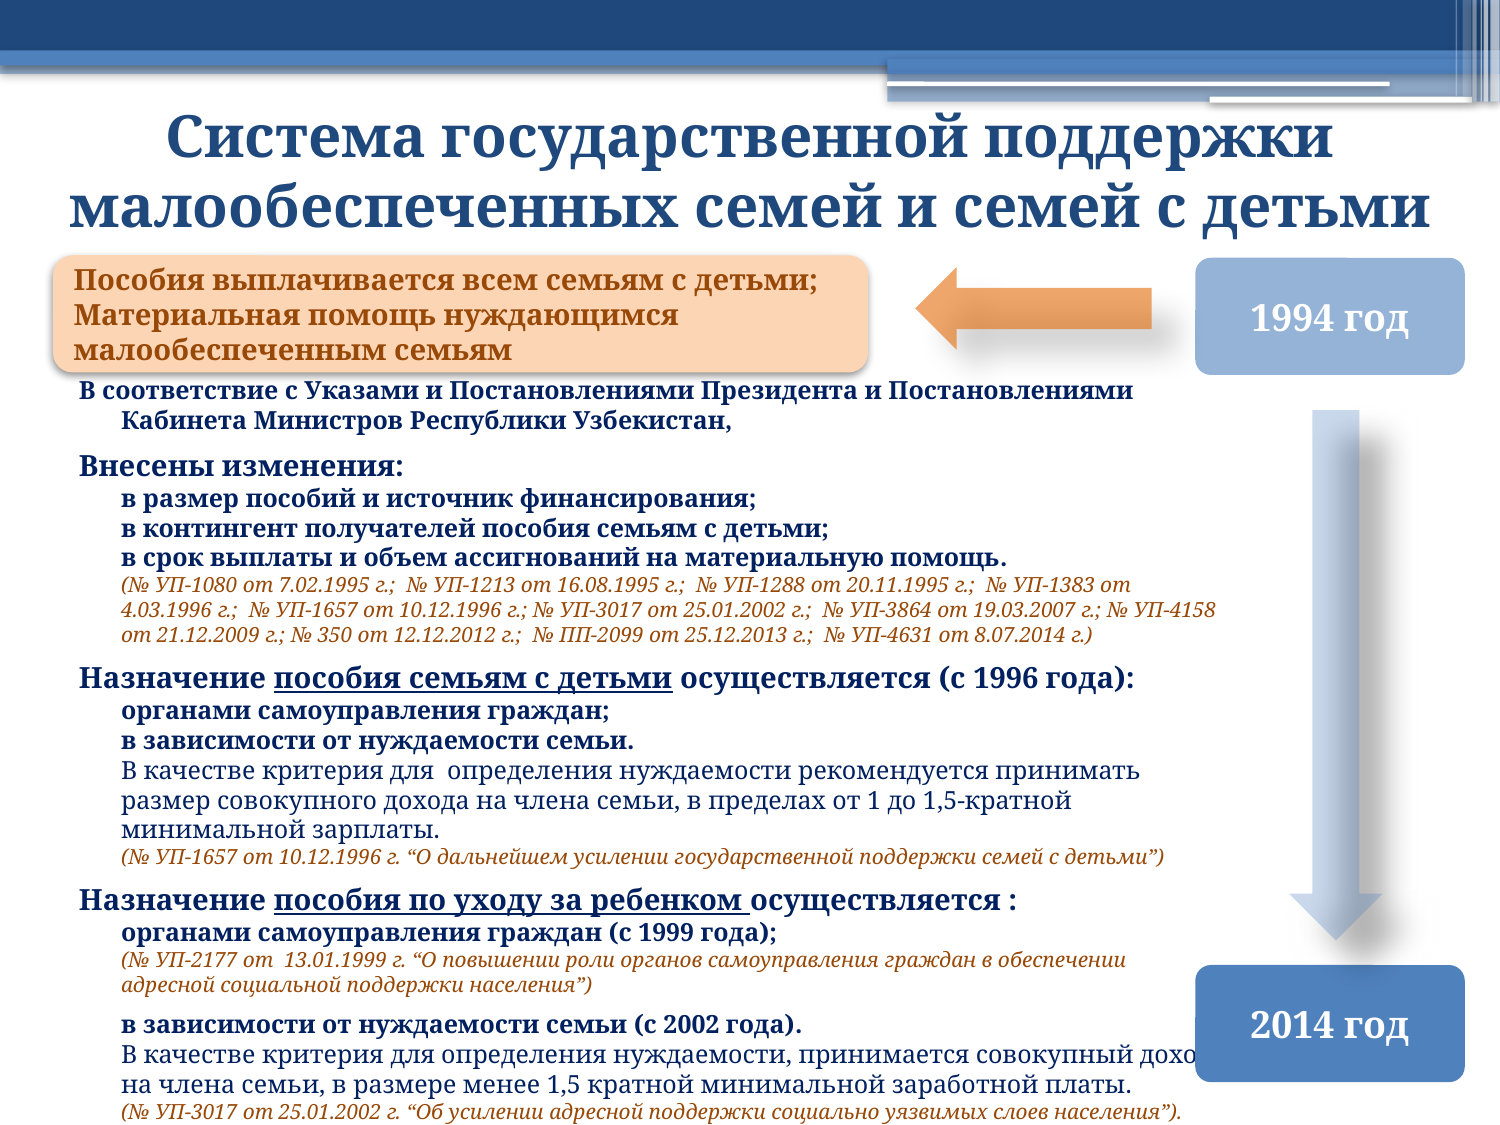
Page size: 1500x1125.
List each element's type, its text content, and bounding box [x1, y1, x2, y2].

text_box 1994 год [1193, 256, 1467, 377]
text_box Пособия выплачивается всем семьям с детьми; Материальная помощь нуждающимся малообеспеченным семьям [52, 255, 869, 373]
text_box 2014 год [1193, 963, 1467, 1084]
text_box [1287, 408, 1385, 942]
list В соответствие с Указами и Постановлениями Президента и Постановлениями Кабинета Министров Республики Узбекистан, Внесены изменения: в размер пособий и источник финансирования; в контингент получателей пособия семьям с детьми; в срок выплаты и объем ассигнований на материальную помощь. (№ УП-1080 от 7.02.1995 г.; № УП-1213 от 16.08.1995 г.; № УП-1288 от 20.11.1995 г.; № УП-1383 от 4.03.1996 г.; № УП-1657 от 10.12.1996 г.; № УП-3017 от 25.01.2002 г.; № УП-3864 от 19.03.2007 г.; № УП-4158 от 21.12.2009 г.; № 350 от 12.12.2012 г.; № ПП-2099 от 25.12.2013 г.; № УП-4631 от 8.07.2014 г.) Назначение пособия семьям с детьми осуществляется (с 1996 года): органами самоуправления граждан; в зависимости от нуждаемости семьи. В качестве критерия для определения нуждаемости рекомендуется принимать размер совокупного дохода на члена семьи, в пределах от 1 до 1,5-кратной минимальной зарплаты. (№ УП-1657 от 10.12.1996 г. “О дальнейшем усилении государственной поддержки семей с детьми”) Назначение пособия по уходу за ребенком осуществляется : органами самоуправления граждан (с 1999 года); (№ УП-2177 от 13.01.1999 г. “О повышении роли органов самоуправления граждан в обеспечении адресной социальной поддержки населения”) в зависимости от нуждаемости семьи (с 2002 года). В качестве критерия для определения нуждаемости, принимается совокупный доход на члена семьи, в размере менее 1,5 кратной минимальной заработной платы. (№ УП-3017 от 25.01.2002 г. “Об усилении адресной поддержки социально уязвимых слоев населения”). [29, 367, 1235, 1106]
title Система государственной поддержки малообеспеченных семей и семей с детьми [46, 82, 1454, 257]
text_box [914, 265, 1154, 352]
